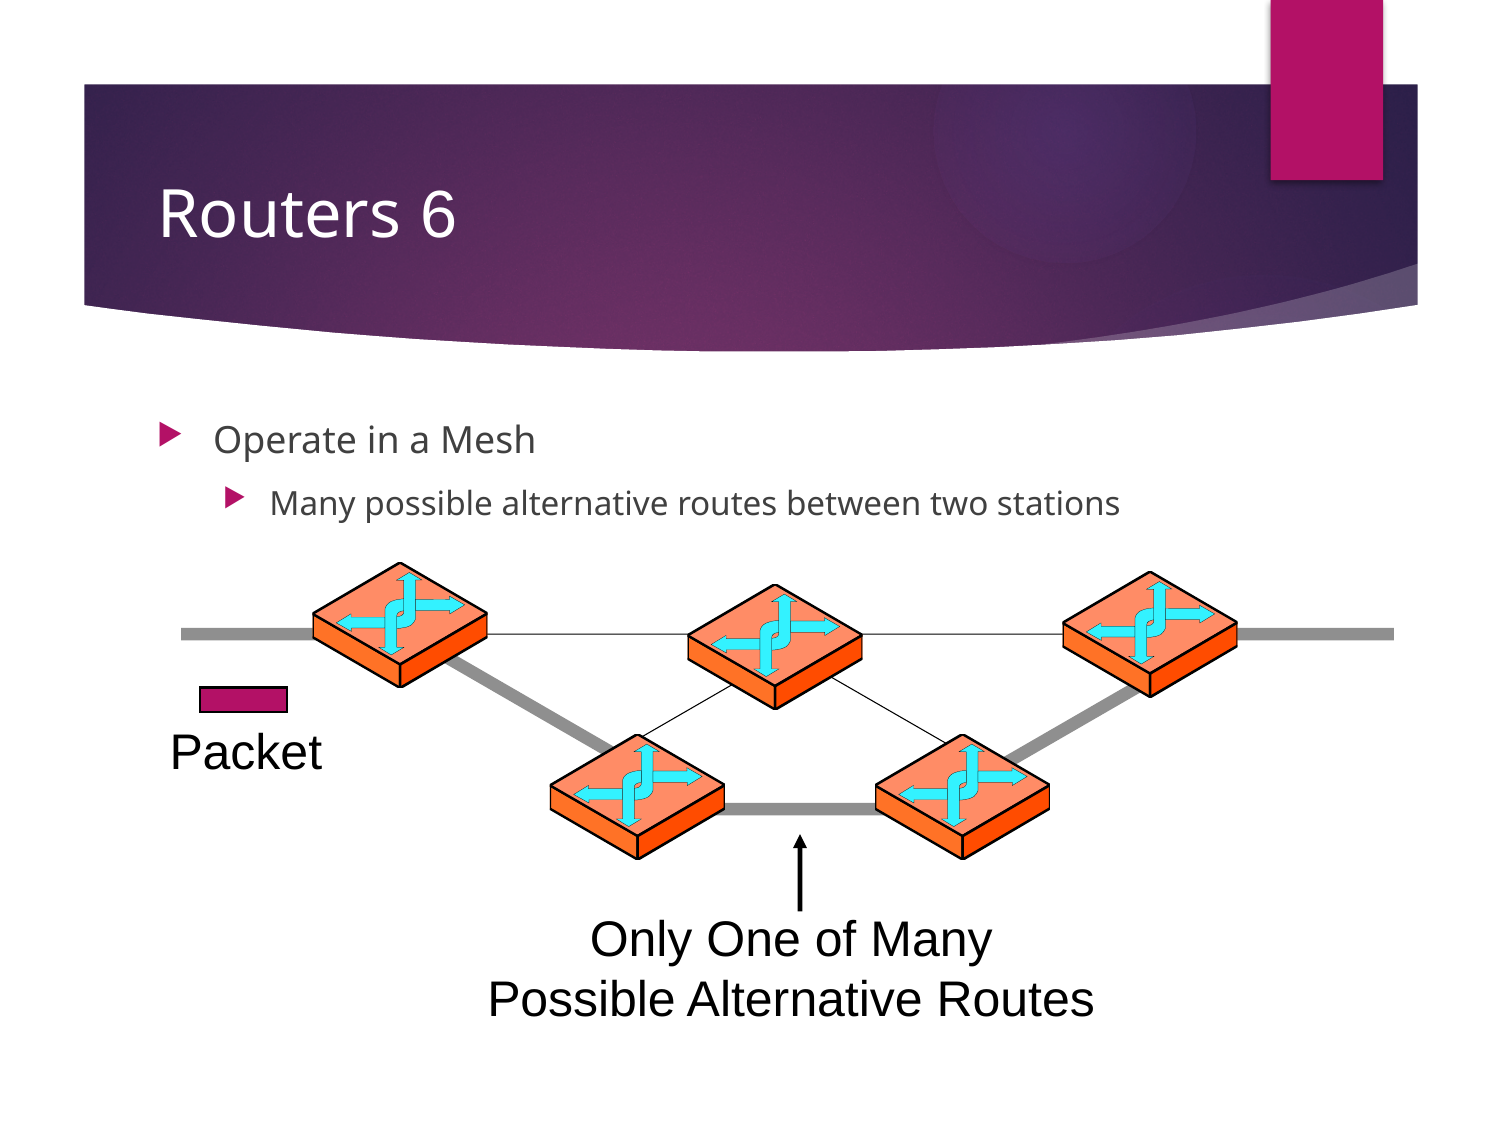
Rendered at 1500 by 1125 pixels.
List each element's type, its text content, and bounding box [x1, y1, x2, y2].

text_box [793, 834, 807, 910]
picture [874, 733, 1051, 860]
text_box [199, 687, 288, 712]
text_box Only One of Many Possible Alternative Routes [472, 899, 1111, 1034]
picture [549, 733, 726, 860]
list Operate in a Mesh Many possible alternative routes between two stations [141, 408, 1238, 988]
picture [687, 583, 863, 710]
picture [312, 562, 488, 689]
text_box Packet [154, 712, 338, 788]
picture [1062, 571, 1238, 698]
title 6 Routers [142, 152, 1183, 269]
